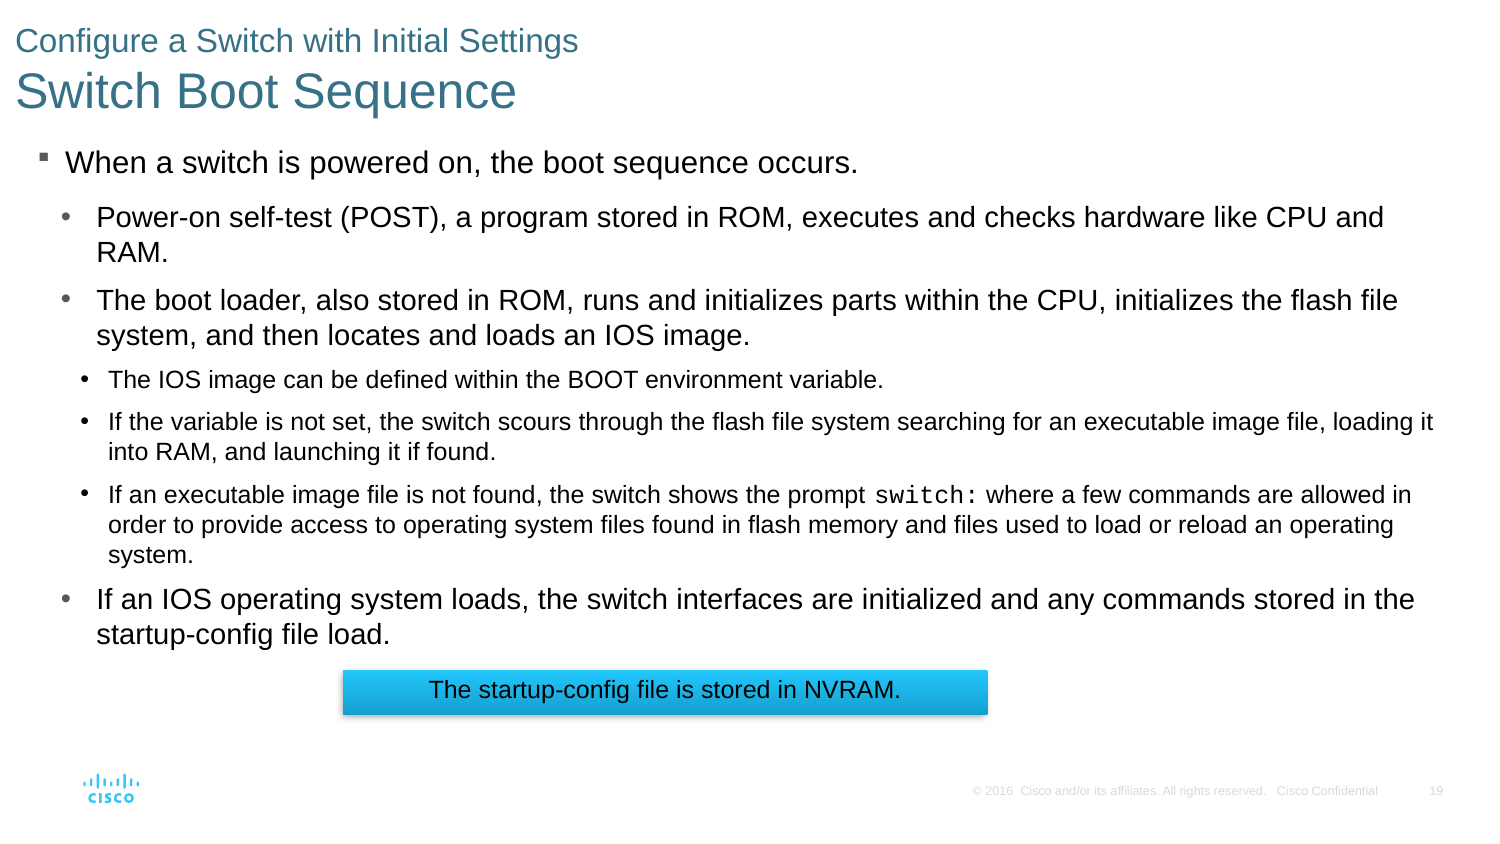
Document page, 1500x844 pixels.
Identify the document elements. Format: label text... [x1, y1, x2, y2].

text_box The startup-config file is stored in NVRAM. [343, 670, 988, 715]
title Configure a Switch with Initial Settings Switch Boot Sequence [0, 6, 1500, 131]
list When a switch is powered on, the boot sequence occurs. Power-on self-test (POST), a program stored in ROM, executes and checks hardware like CPU and RAM. The boot loader, also stored in ROM, runs and initializes parts within the CPU, initializes the flash file system, and then locates and loads an IOS image. The IOS image can be defined within the BOOT environment variable. If the variable is not set, the switch scours through the flash file system searching for an executable image file, loading it into RAM, and launching it if found. If an executable image file is not found, the switch shows the prompt switch: where a few commands are allowed in order to provide access to operating system files found in flash memory and files used to load or reload an operating system. If an IOS operating system loads, the switch interfaces are initialized and any commands stored in the startup-config file load. [22, 134, 1475, 817]
